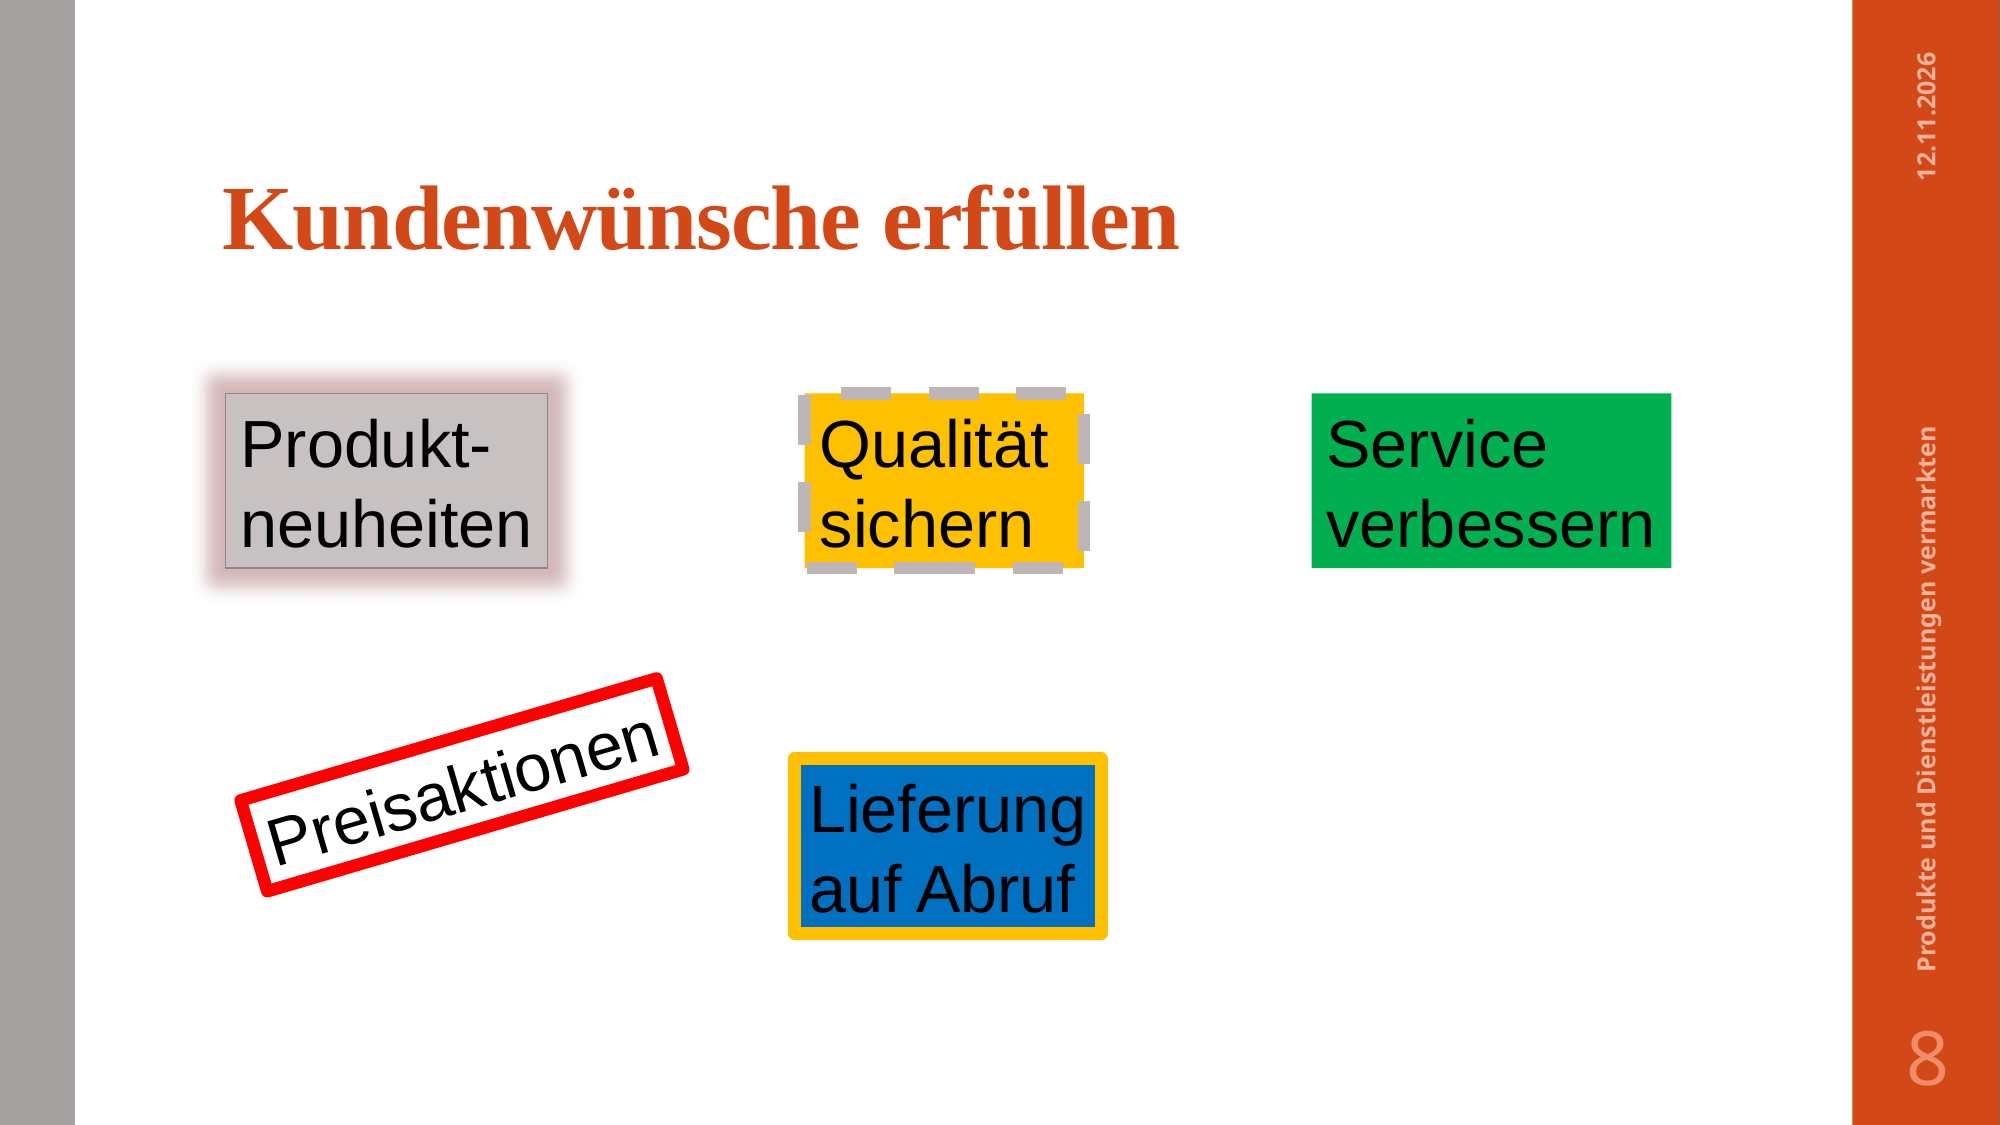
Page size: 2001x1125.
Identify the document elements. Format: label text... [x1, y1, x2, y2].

text_box Preisaktionen [239, 677, 685, 893]
text_box Lieferung auf Abruf [794, 758, 1102, 934]
text_box Service verbessern [1311, 393, 1672, 569]
text_box Qualität sichern [804, 393, 1084, 569]
slide_number 8 [1852, 1012, 2000, 1110]
text_box Produkt- neuheiten [225, 393, 548, 569]
footer Produkte und Dienstleistungen vermarkten [1897, 400, 1958, 988]
title Kundenwünsche erfüllen [206, 48, 1797, 278]
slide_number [1897, 37, 1958, 351]
